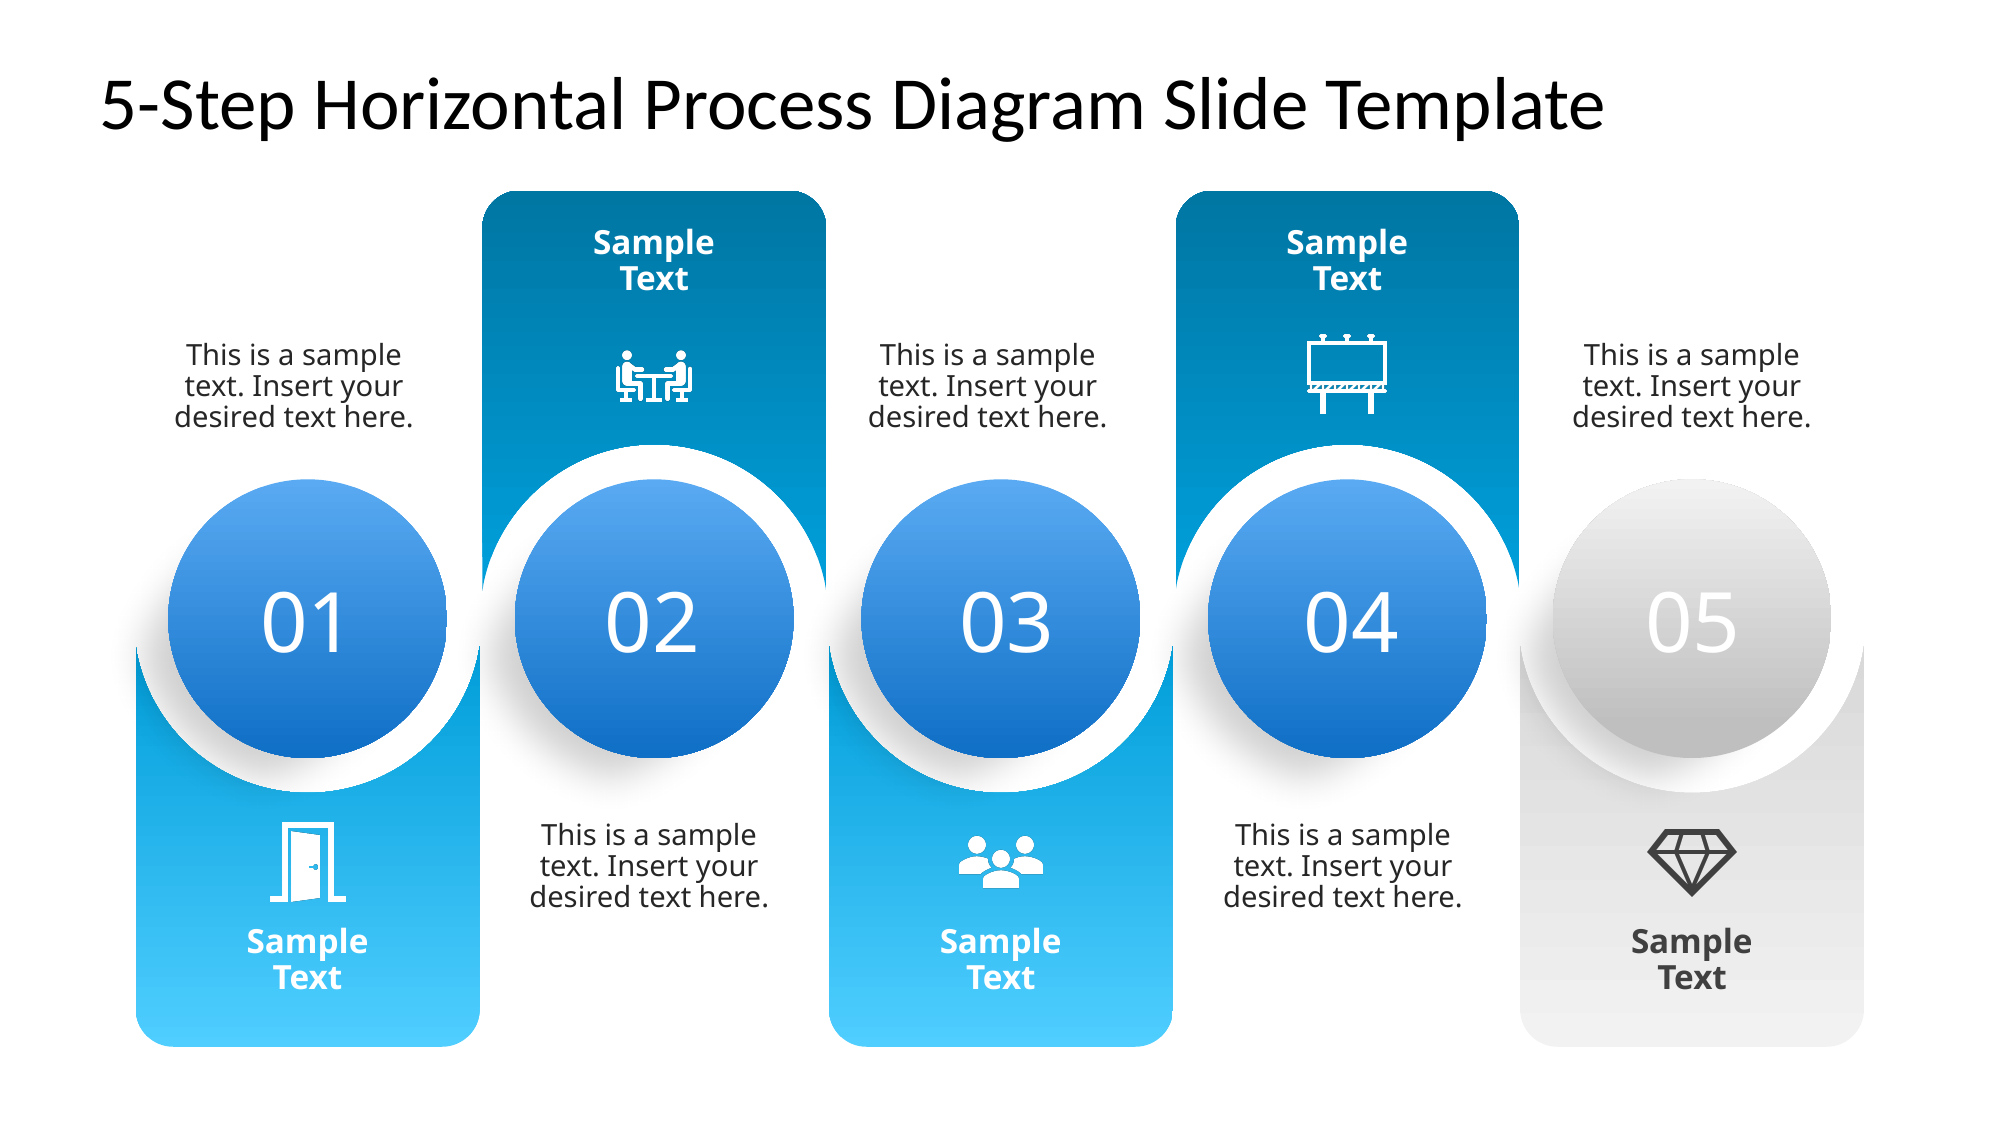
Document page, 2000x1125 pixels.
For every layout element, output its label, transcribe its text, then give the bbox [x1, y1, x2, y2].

text_box Sample Text [1553, 913, 1831, 1009]
picture [1644, 814, 1740, 910]
picture [677, 351, 685, 359]
picture [617, 367, 635, 401]
text_box This is a sample text. Insert your desired text here. [849, 254, 1126, 434]
picture [623, 351, 631, 359]
text_box This is a sample text. Insert your desired text here. [156, 254, 432, 434]
picture [664, 362, 685, 400]
picture [1308, 335, 1386, 413]
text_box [449, 479, 785, 826]
text_box [1550, 477, 1834, 761]
text_box [826, 833, 1175, 1049]
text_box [1143, 479, 1488, 826]
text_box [94, 479, 448, 826]
text_box This is a sample text. Insert your desired text here. [1205, 833, 1481, 1000]
text_box [1173, 188, 1522, 594]
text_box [787, 479, 1141, 826]
picture [259, 814, 356, 910]
picture [623, 362, 644, 400]
picture [673, 368, 691, 401]
text_box Sample Text [862, 913, 1140, 1009]
text_box Sample Text [515, 214, 793, 309]
title 5-Step Horizontal Process Diagram Slide Template [99, 45, 1900, 162]
text_box [480, 188, 829, 477]
text_box Sample Text [169, 913, 447, 1009]
text_box [1518, 643, 1867, 1049]
picture [636, 375, 672, 401]
text_box This is a sample text. Insert your desired text here. [511, 833, 788, 1000]
text_box Sample Text [1208, 214, 1487, 309]
picture [953, 814, 1049, 910]
text_box This is a sample text. Insert your desired text here. [1554, 254, 1830, 434]
text_box 05 [1620, 554, 1766, 684]
text_box [133, 833, 482, 1049]
